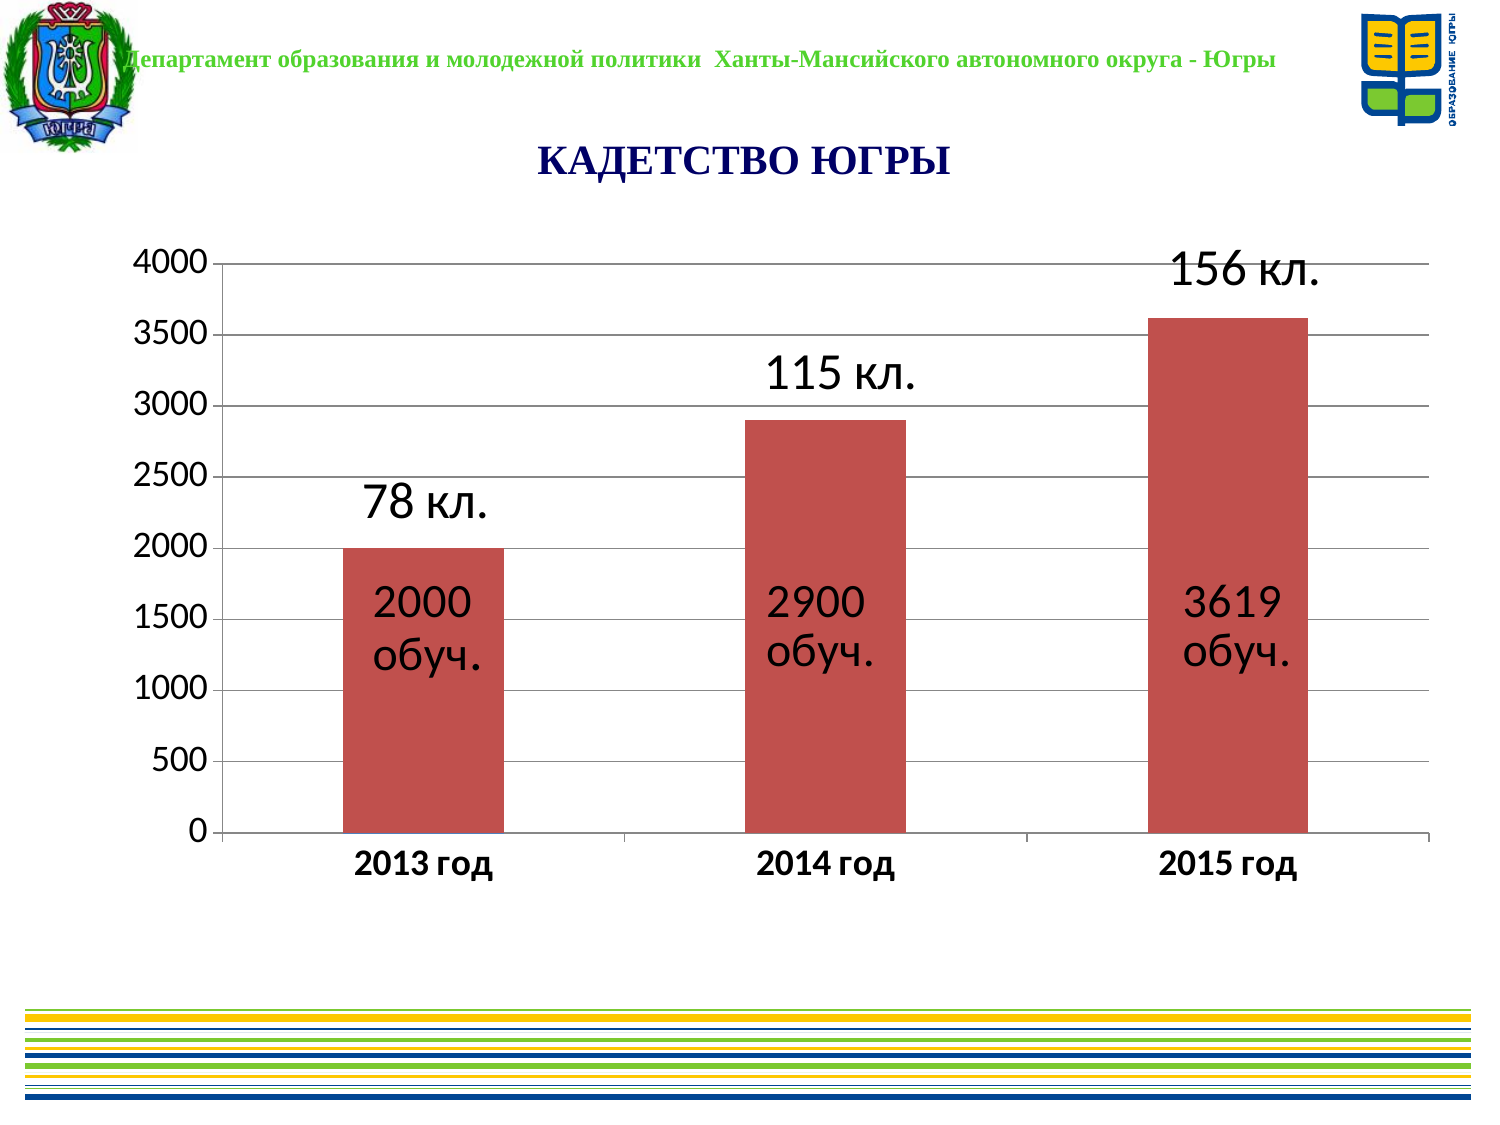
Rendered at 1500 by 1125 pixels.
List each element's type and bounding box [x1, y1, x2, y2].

chart [105, 231, 1457, 899]
text_box [0, 0, 1500, 1103]
